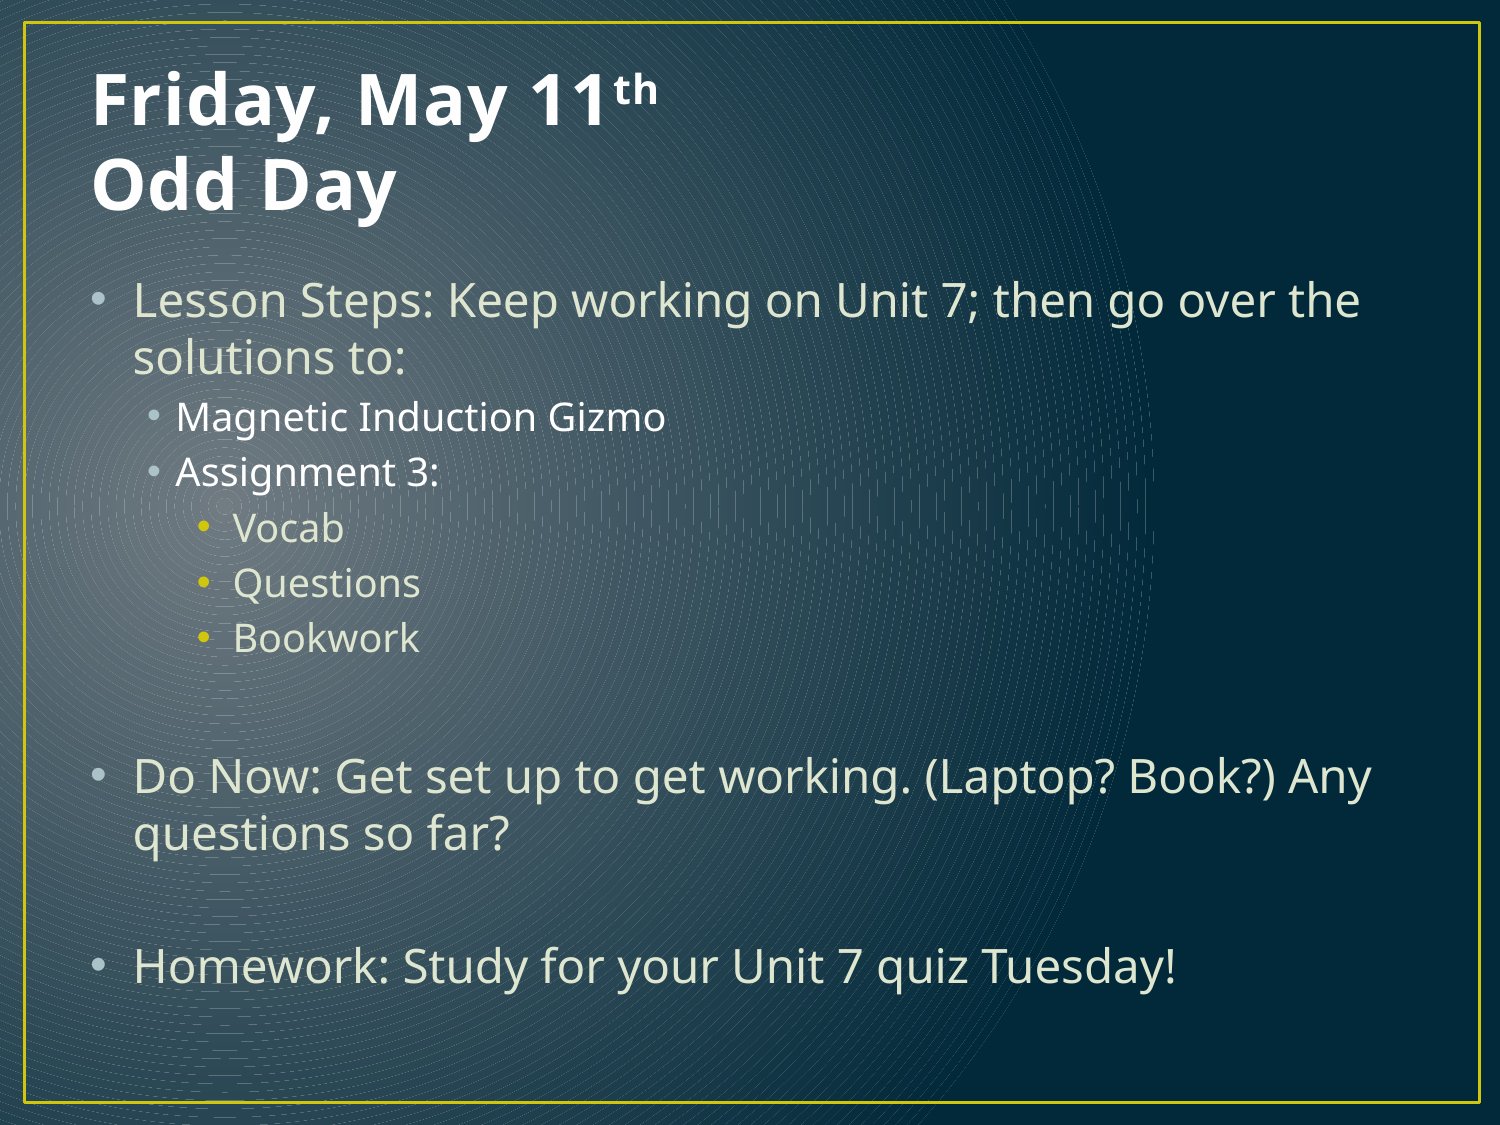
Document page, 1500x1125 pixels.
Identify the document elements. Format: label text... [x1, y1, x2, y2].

title Friday, May 11th Odd Day [75, 45, 1425, 233]
list Lesson Steps: Keep working on Unit 7; then go over the solutions to: Magnetic Induction Gizmo Assignment 3: Vocab Questions Bookwork Do Now: Get set up to get working. (Laptop? Book?) Any questions so far? Homework: Study for your Unit 7 quiz Tuesday! [75, 262, 1425, 1005]
